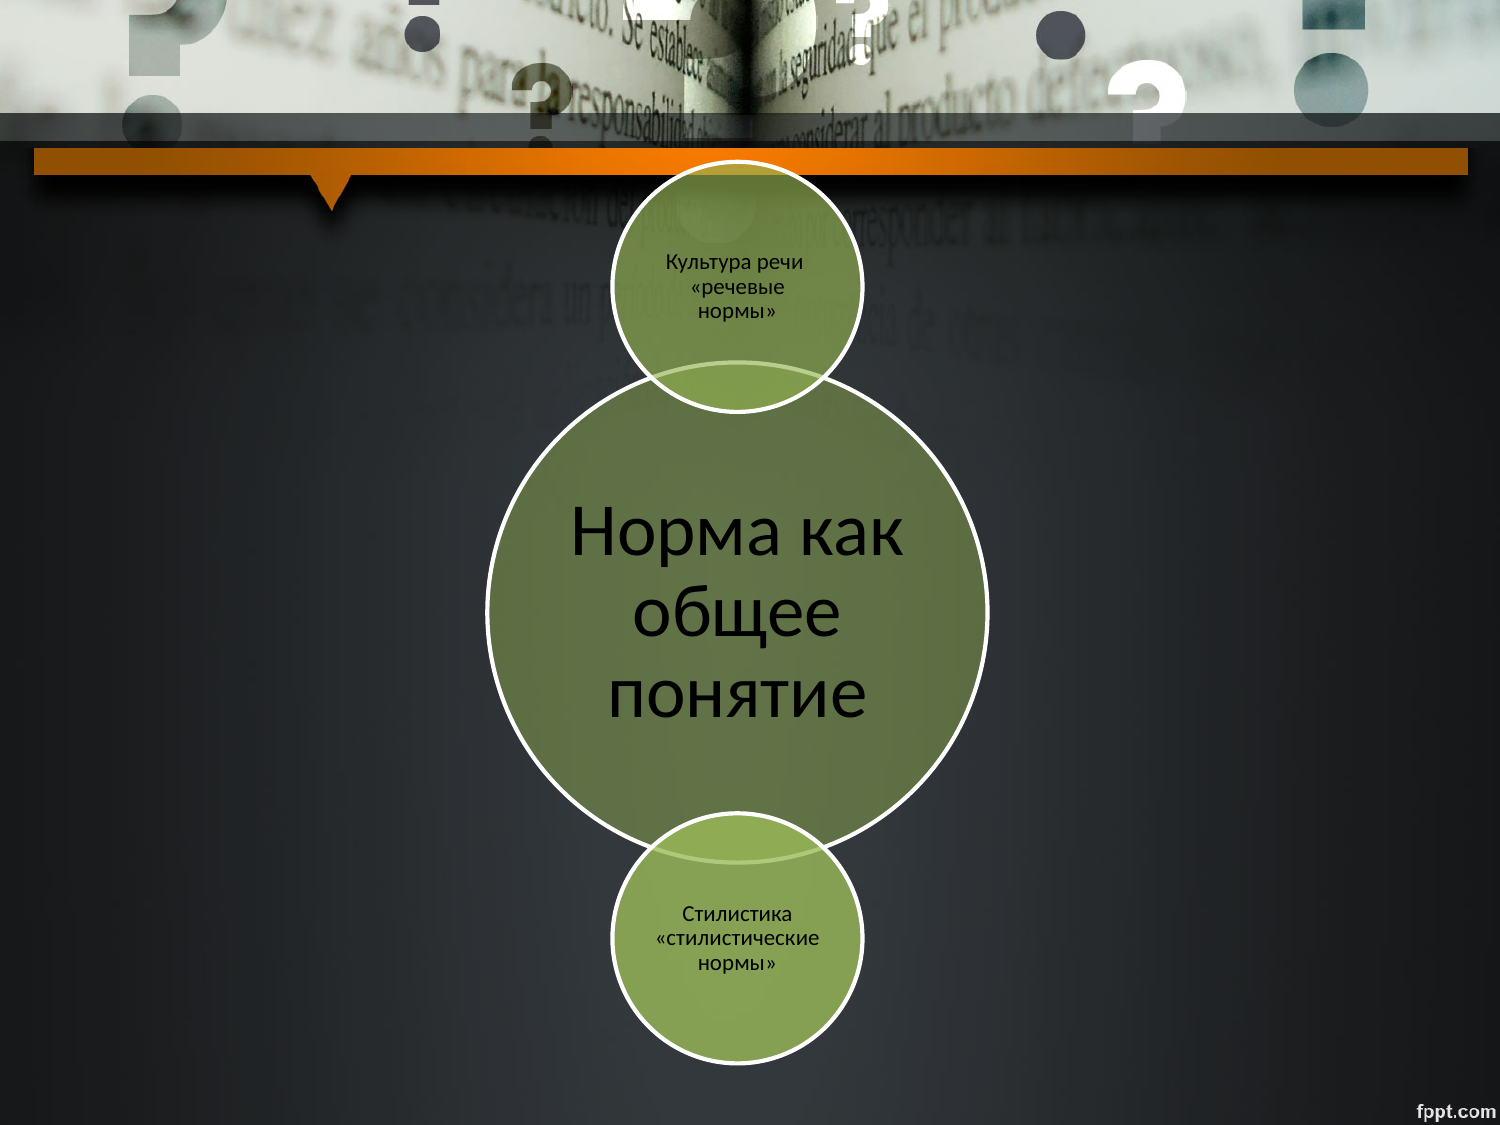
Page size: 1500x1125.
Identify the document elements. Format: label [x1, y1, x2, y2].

picture [0, 0, 1500, 1125]
list [48, 161, 1427, 1064]
